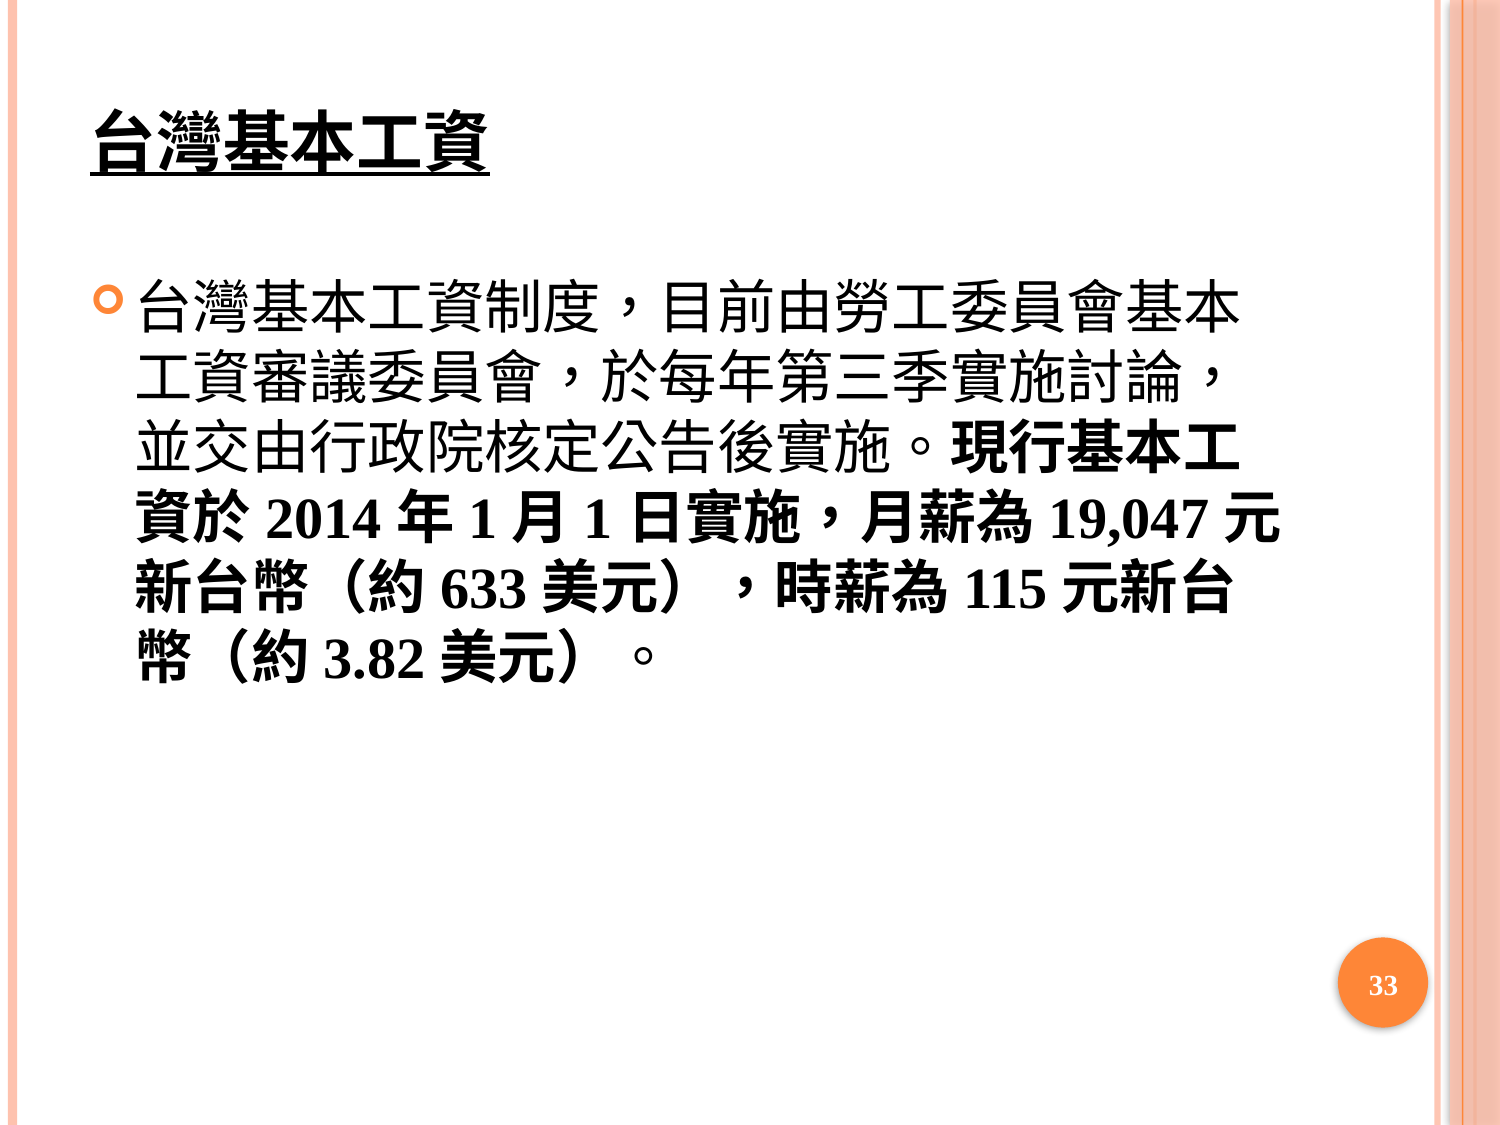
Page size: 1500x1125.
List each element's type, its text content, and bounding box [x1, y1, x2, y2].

list 台灣基本工資制度，目前由勞工委員會基本工資審議委員會，於每年第三季實施討論，並交由行政院核定公告後實施。現行基本工資於2014年1月1日實施，月薪為19,047元新台幣（約633美元），時薪為115元新台幣（約3.82美元）。 [74, 262, 1301, 1063]
slide_number 33 [1333, 940, 1434, 1026]
title 台灣基本工資 [75, 45, 1300, 235]
